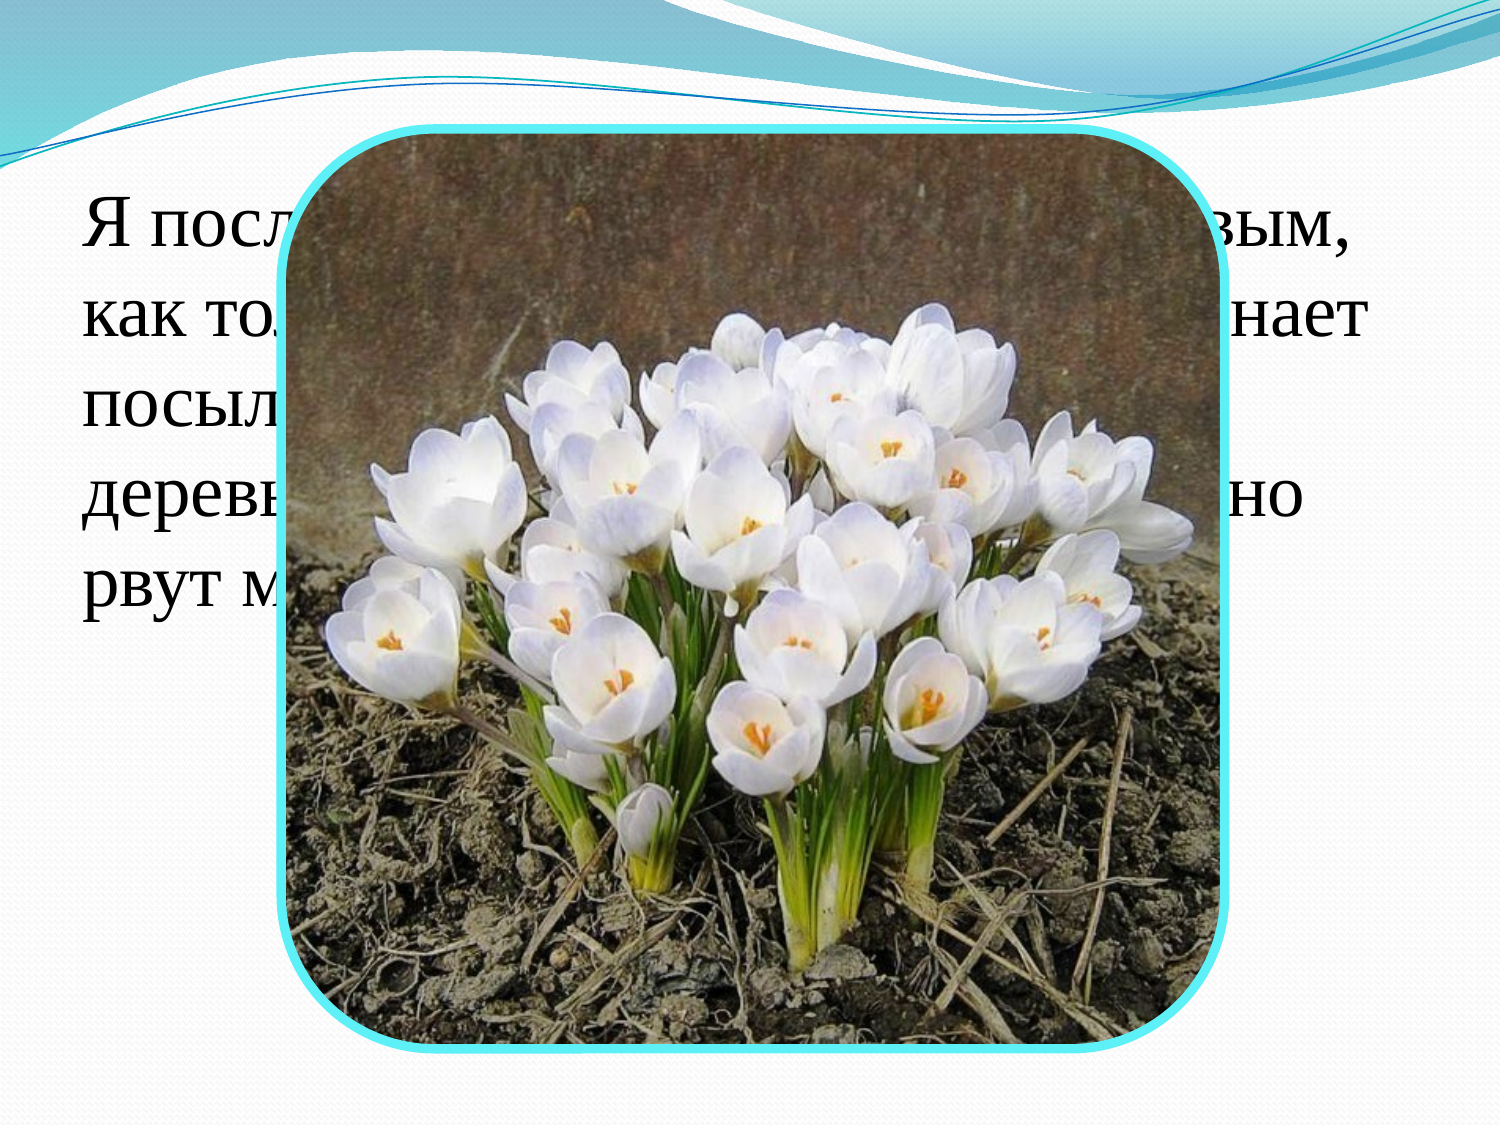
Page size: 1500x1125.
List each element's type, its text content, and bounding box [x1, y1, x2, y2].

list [280, 128, 1225, 1050]
title Я после долгой зимы зацветаю первым, как только весеннее солнышко начинает посылать теплые лучи сквозь ветви деревьев на землю. Люди беспощадно рвут меня из за красивых цветов. [82, 433, 274, 622]
title Я после долгой зимы зацветаю первым, как только весеннее солнышко начинает посылать теплые лучи сквозь ветви деревьев на землю. Люди беспощадно рвут меня из за красивых цветов. [1231, 433, 1432, 622]
